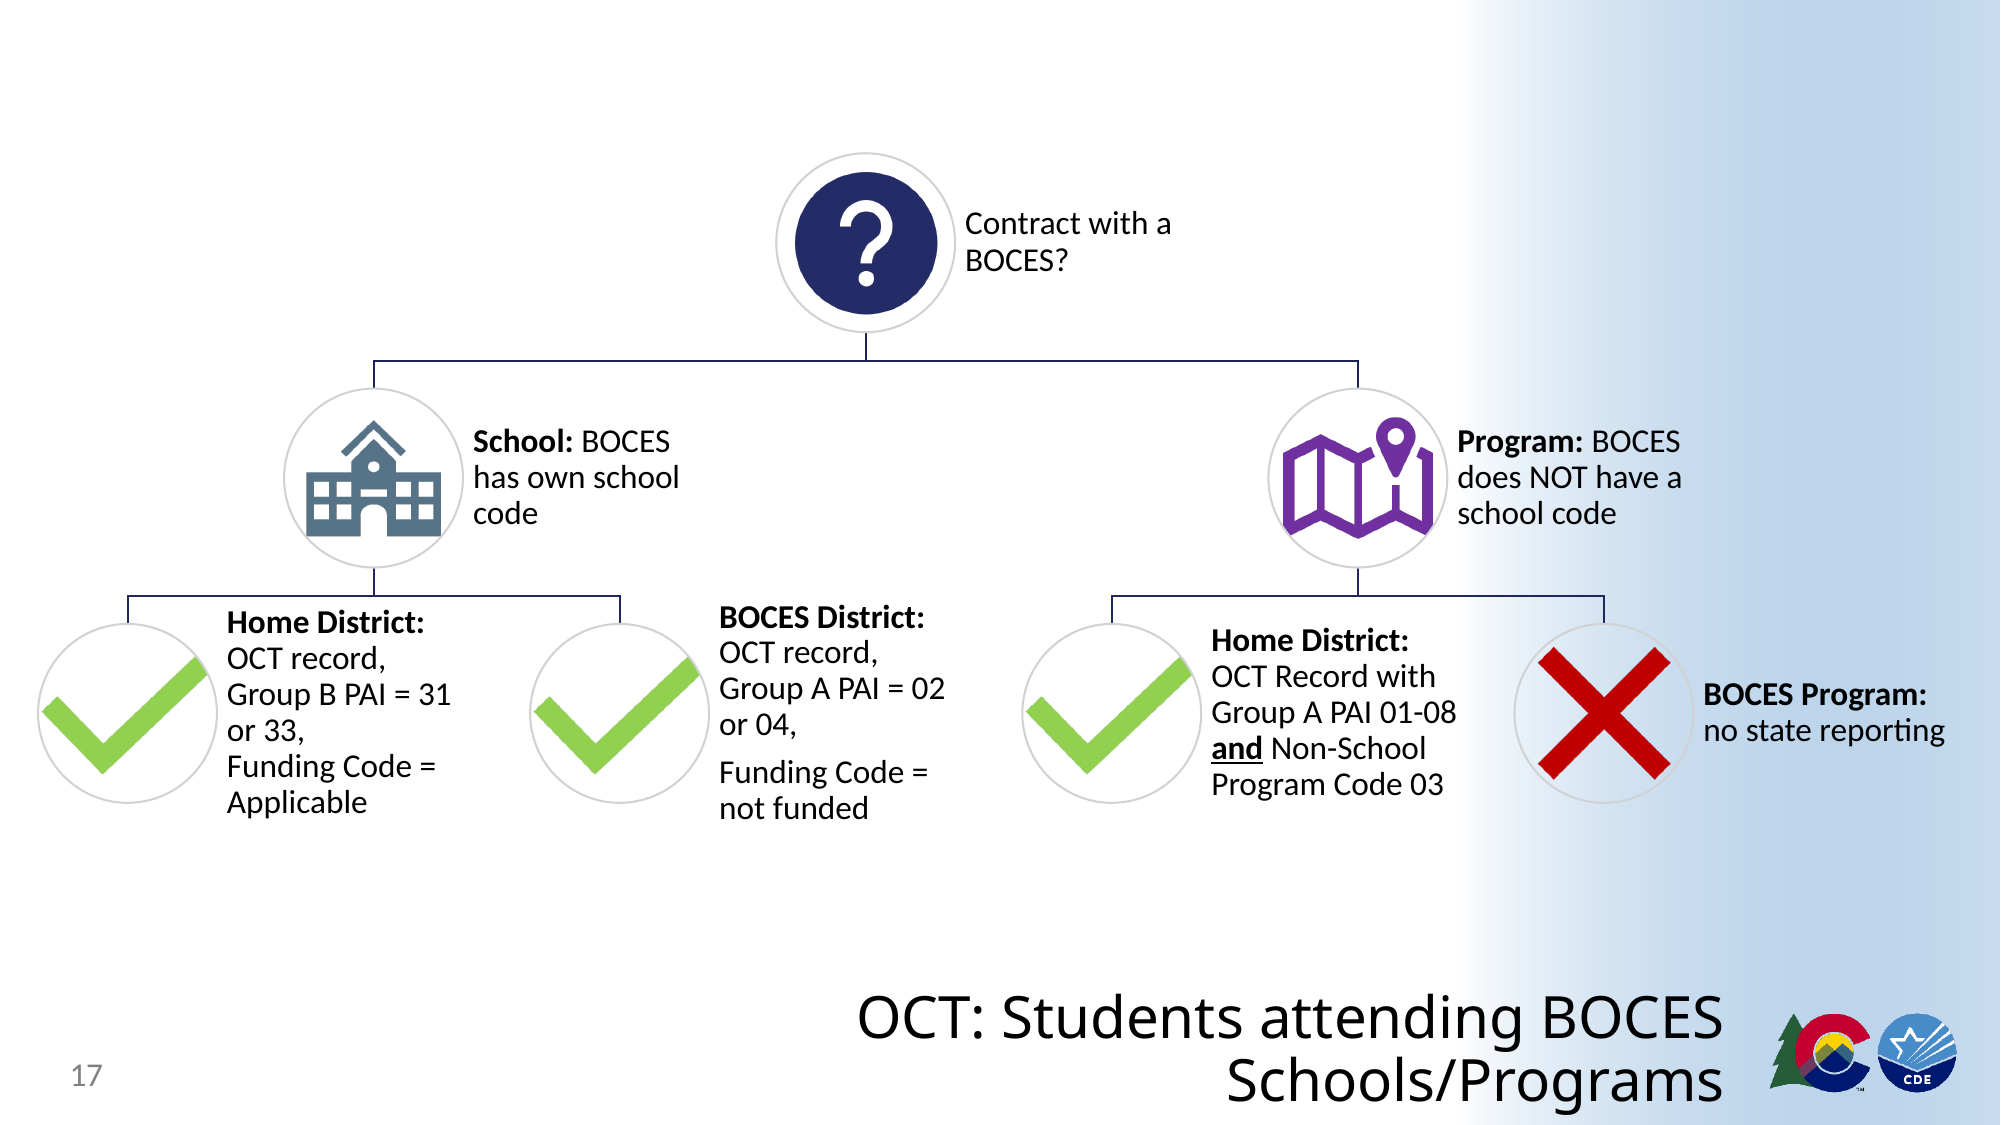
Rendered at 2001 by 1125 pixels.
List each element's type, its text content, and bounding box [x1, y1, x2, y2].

picture [1768, 1027, 1957, 1093]
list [37, 0, 1963, 1027]
slide_number 17 [54, 1042, 505, 1103]
title OCT: Students attending BOCES Schools/Programs [492, 1027, 1725, 1115]
